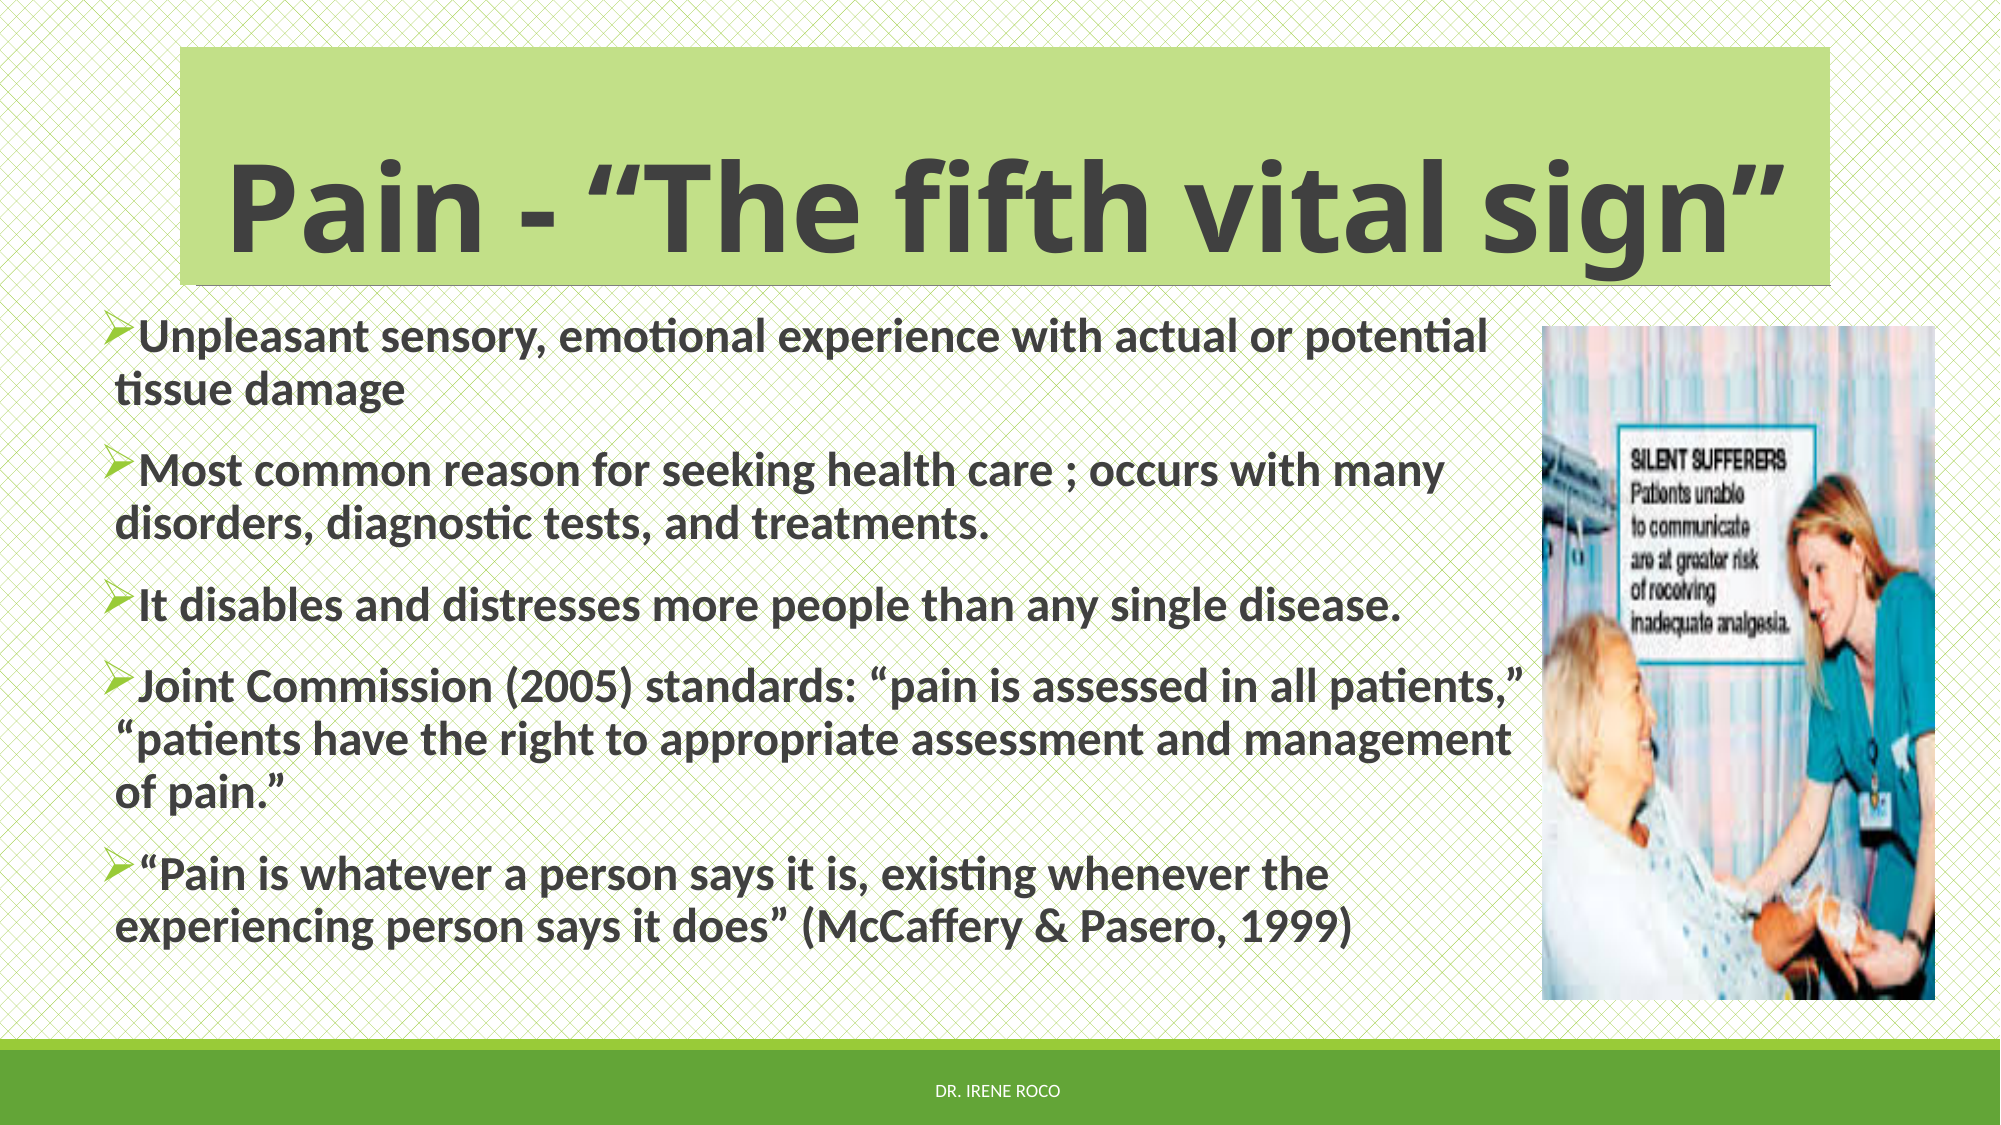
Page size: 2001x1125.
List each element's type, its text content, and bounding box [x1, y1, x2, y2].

list Unpleasant sensory, emotional experience with actual or potential tissue damage Most common reason for seeking health care ; occurs with many disorders, diagnostic tests, and treatments. It disables and distresses more people than any single disease. Joint Commission (2005) standards: “pain is assessed in all patients,” “patients have the right to appropriate assessment and management of pain.” “Pain is whatever a person says it is, existing whenever the experiencing person says it does” (McCaffery & Pasero, 1999) [99, 302, 1543, 963]
footer Dr. Irene Roco [604, 1059, 1396, 1120]
title Pain - “The fifth vital sign” [180, 47, 1830, 285]
picture [1541, 325, 1936, 1001]
